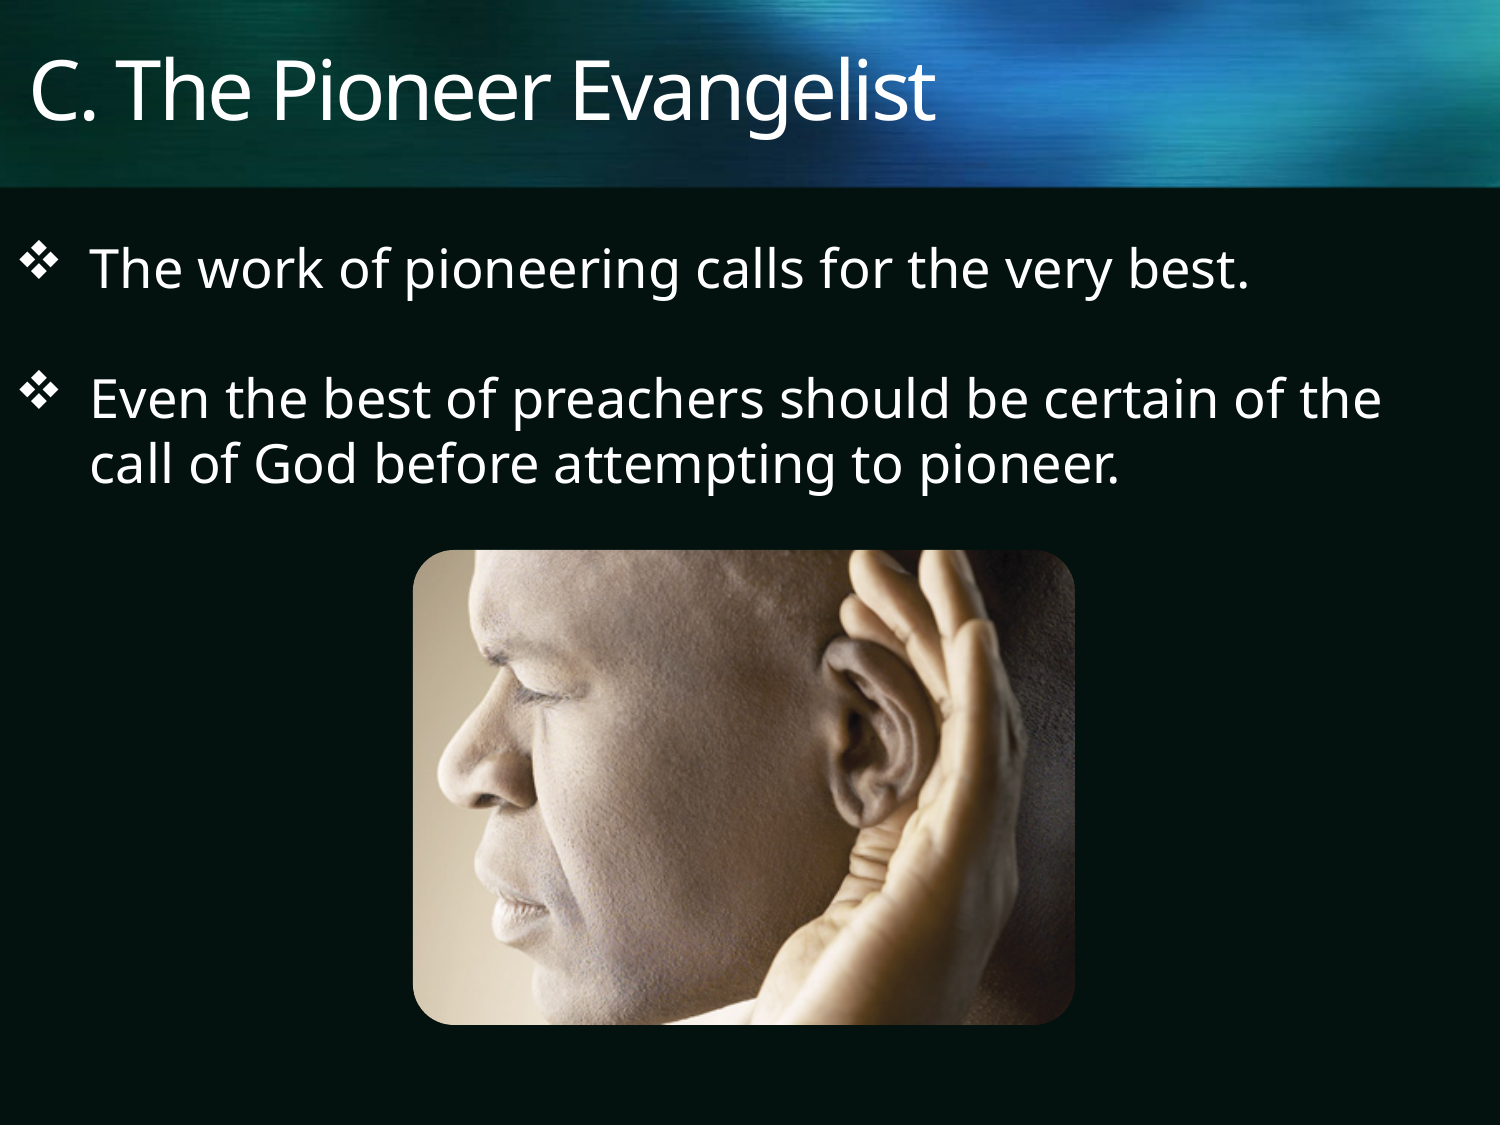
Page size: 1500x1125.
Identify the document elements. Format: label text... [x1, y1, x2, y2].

text_box The work of pioneering calls for the very best. Even the best of preachers should be certain of the call of God before attempting to pioneer. [0, 227, 1475, 502]
picture [0, 0, 1500, 1125]
title C. The Pioneer Evangelist [28, 12, 1375, 175]
